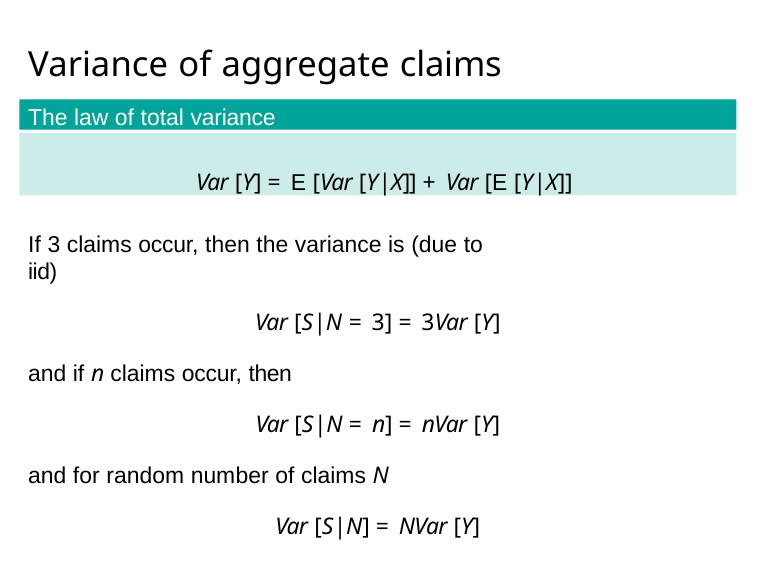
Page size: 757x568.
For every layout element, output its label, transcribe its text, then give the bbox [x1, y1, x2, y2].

text_box The law of total variance [19, 99, 737, 130]
text_box Var [Y] = E [Var [Y|X]] + Var [E [Y|X]] [19, 133, 737, 196]
title Variance of aggregate claims [26, 12, 679, 99]
text_box If 3 claims occur, then the variance is (due to iid) Var [S|N = 3] = 3Var [Y] and if n claims occur, then Var [S|N = n] = nVar [Y] and for random number of claims N Var [S|N] = NVar [Y] [26, 227, 517, 540]
